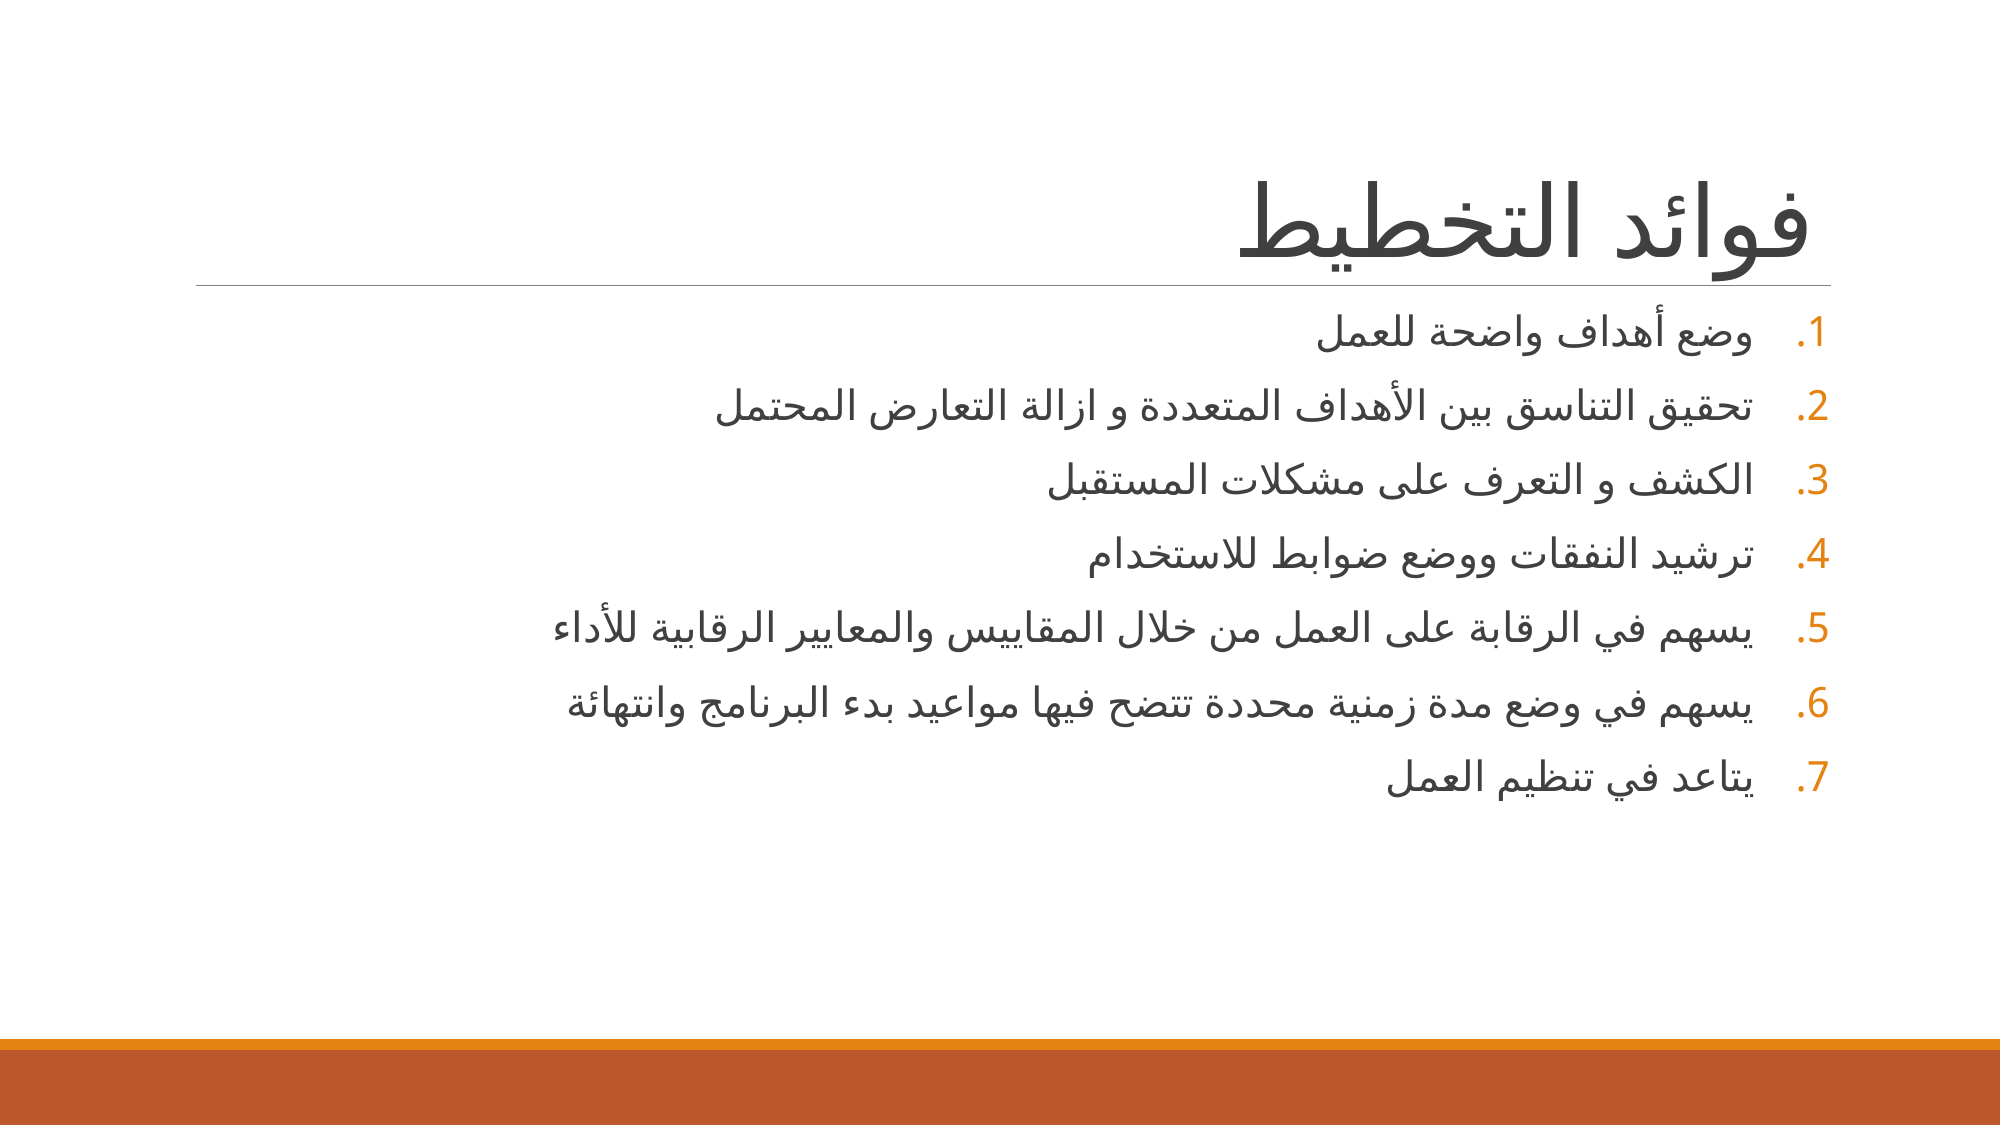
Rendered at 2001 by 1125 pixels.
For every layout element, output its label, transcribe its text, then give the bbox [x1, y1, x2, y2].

list وضع أهداف واضحة للعمل تحقيق التناسق بين الأهداف المتعددة و ازالة التعارض المحتمل الكشف و التعرف على مشكلات المستقبل ترشيد النفقات ووضع ضوابط للاستخدام يسهم في الرقابة على العمل من خلال المقاييس والمعايير الرقابية للأداء يسهم في وضع مدة زمنية محددة تتضح فيها مواعيد بدء البرنامج وانتهائة يتاعد في تنظيم العمل [180, 302, 1830, 963]
title فوائد التخطيط [180, 47, 1830, 285]
